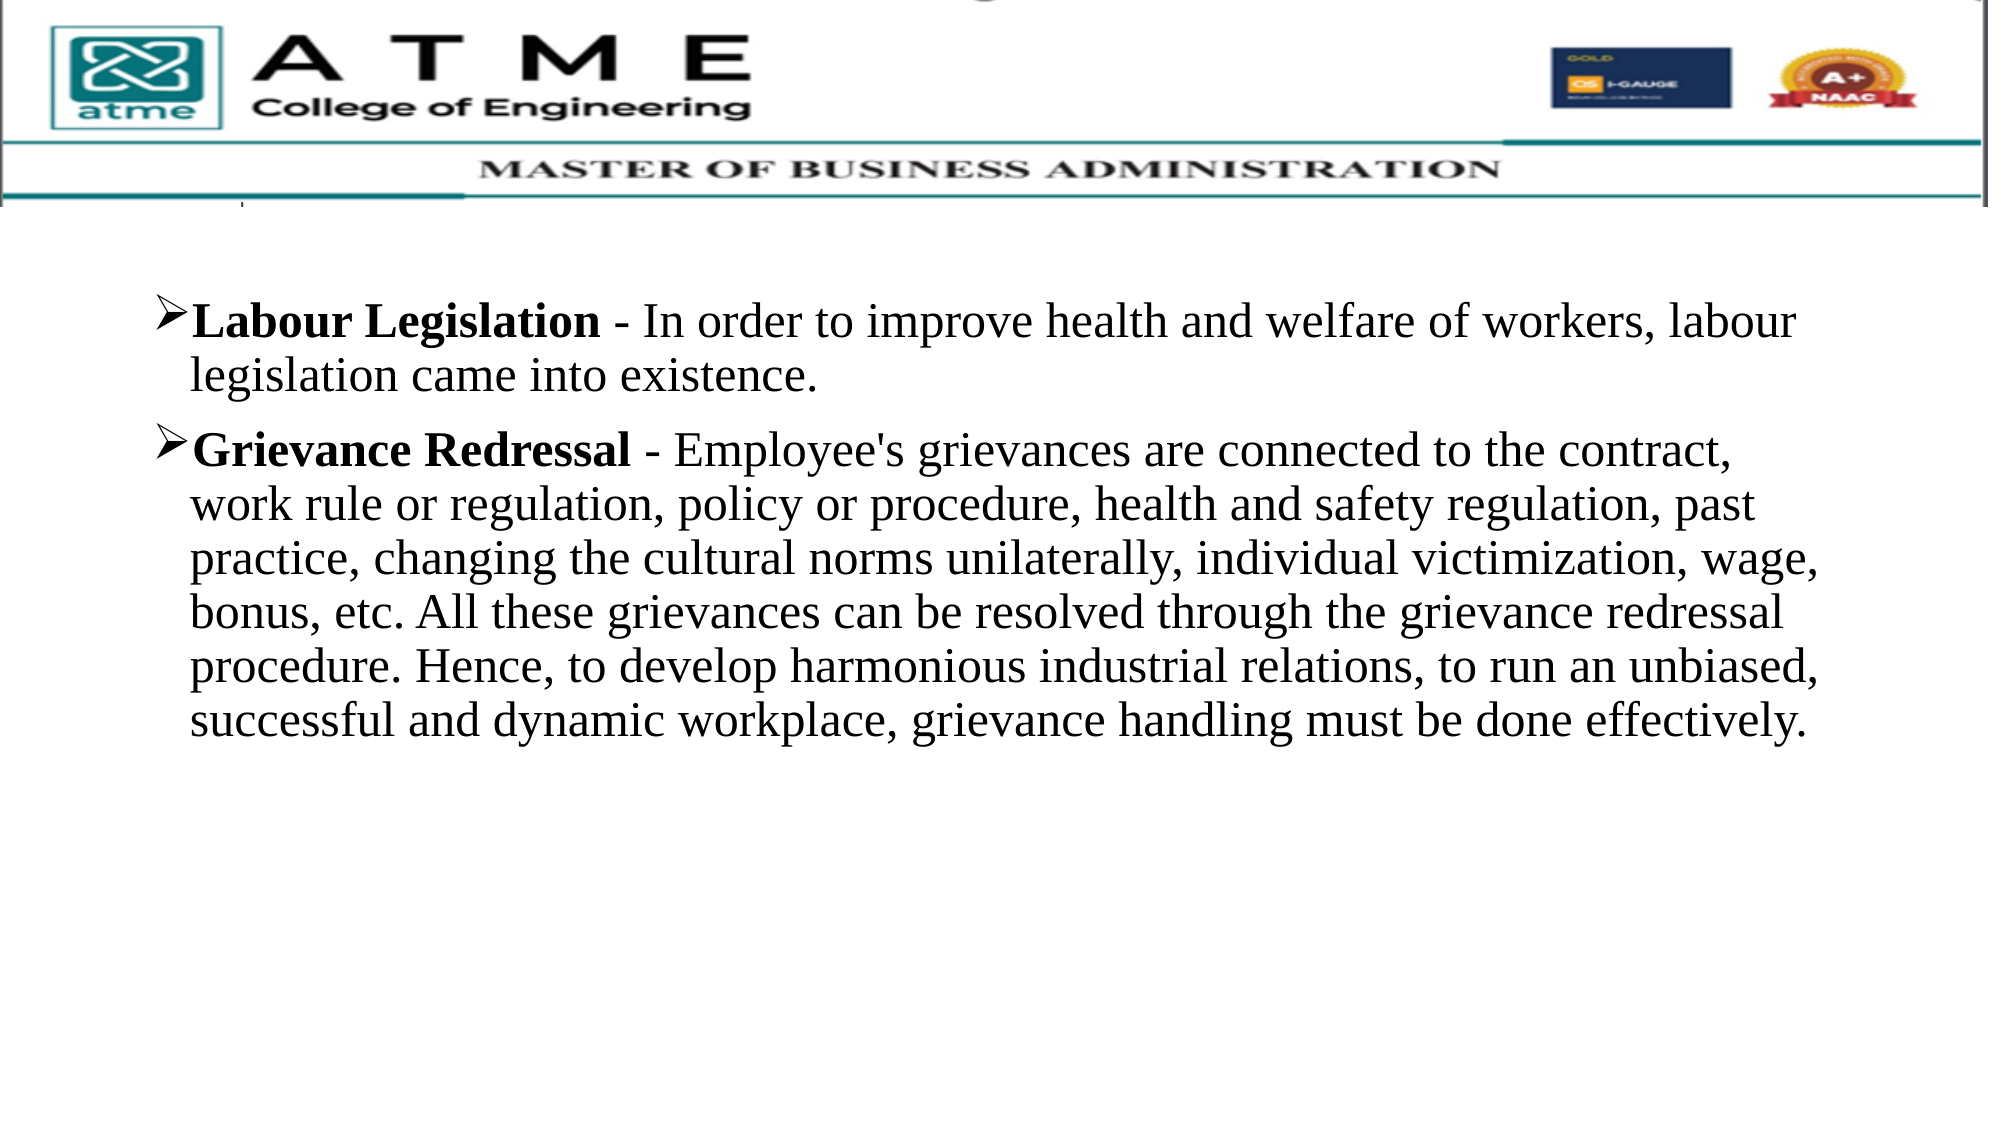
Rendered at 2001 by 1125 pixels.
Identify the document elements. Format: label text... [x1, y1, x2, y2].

list Labour Legislation - In order to improve health and welfare of workers, labour legislation came into existence. Grievance Redressal - Employee's grievances are connected to the contract, work rule or regulation, policy or procedure, health and safety regulation, past practice, changing the cultural norms unilaterally, individual victimization, wage, bonus, etc. All these grievances can be resolved through the grievance redressal procedure. Hence, to develop harmonious industrial relations, to run an unbiased, successful and dynamic workplace, grievance handling must be done effectively. [137, 287, 1863, 978]
picture [0, 0, 1988, 207]
